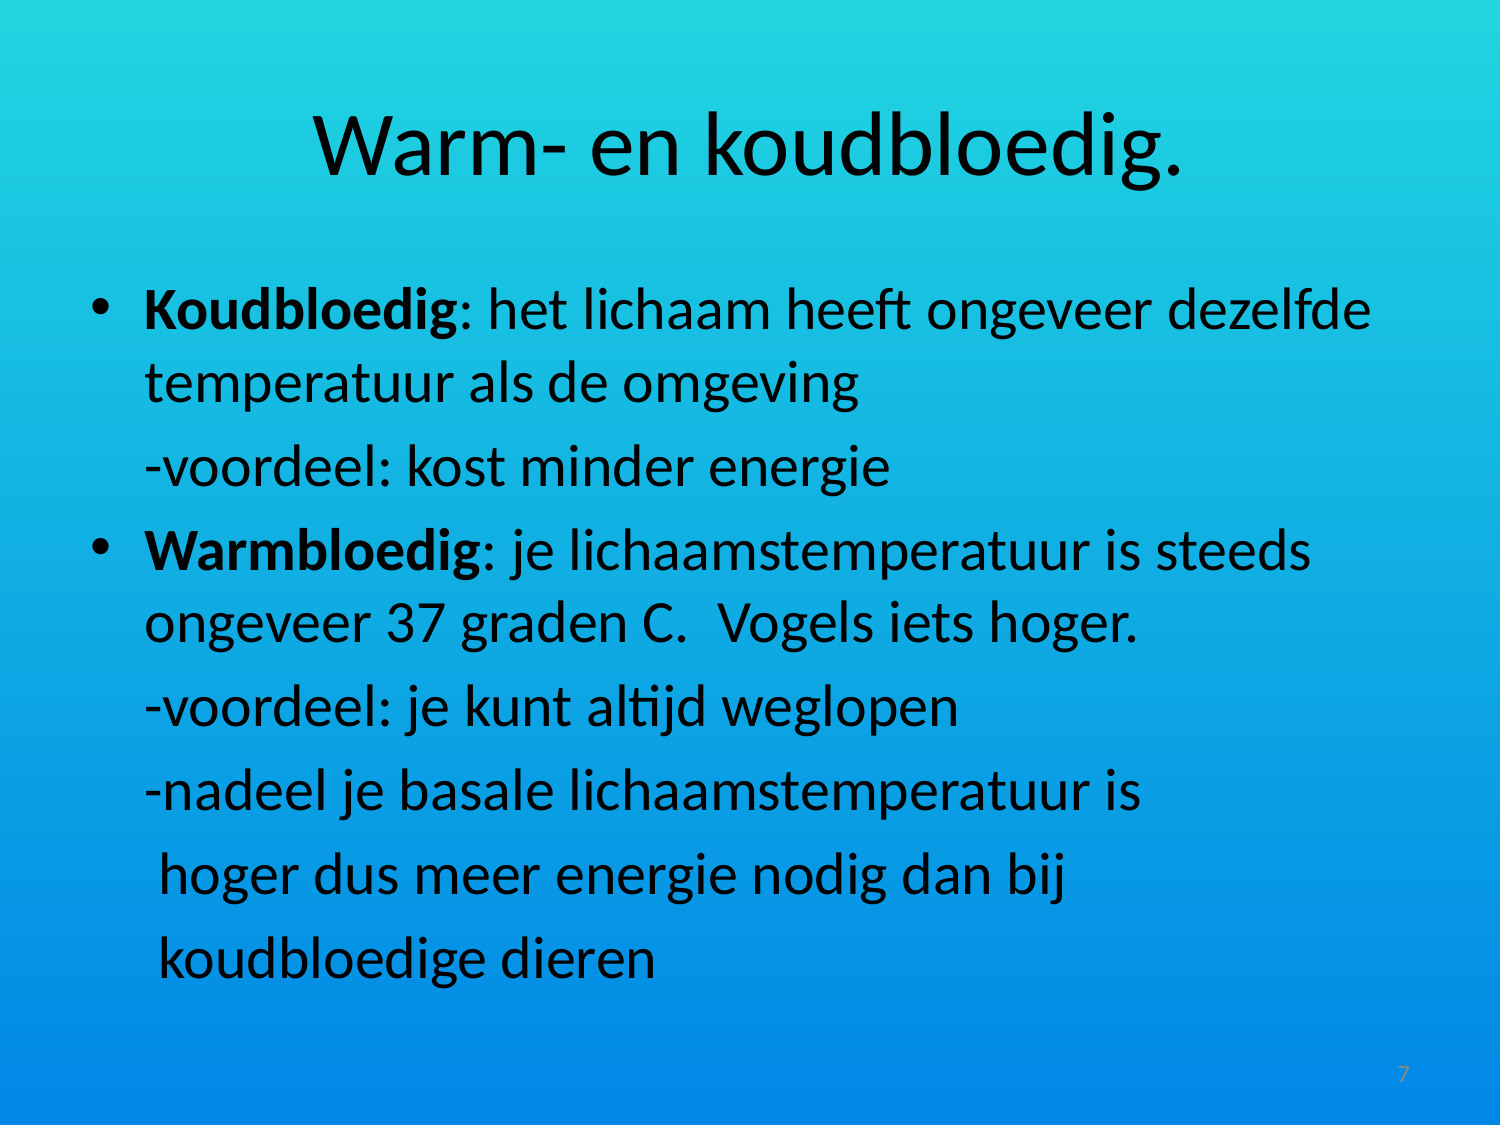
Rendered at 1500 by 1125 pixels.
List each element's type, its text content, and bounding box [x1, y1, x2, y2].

title Warm- en koudbloedig. [75, 45, 1425, 233]
slide_number 7 [1074, 1042, 1425, 1103]
list Koudbloedig: het lichaam heeft ongeveer dezelfde temperatuur als de omgeving -voordeel: kost minder energie Warmbloedig: je lichaamstemperatuur is steeds ongeveer 37 graden C. Vogels iets hoger. -voordeel: je kunt altijd weglopen -nadeel je basale lichaamstemperatuur is hoger dus meer energie nodig dan bij koudbloedige dieren [75, 262, 1425, 1005]
